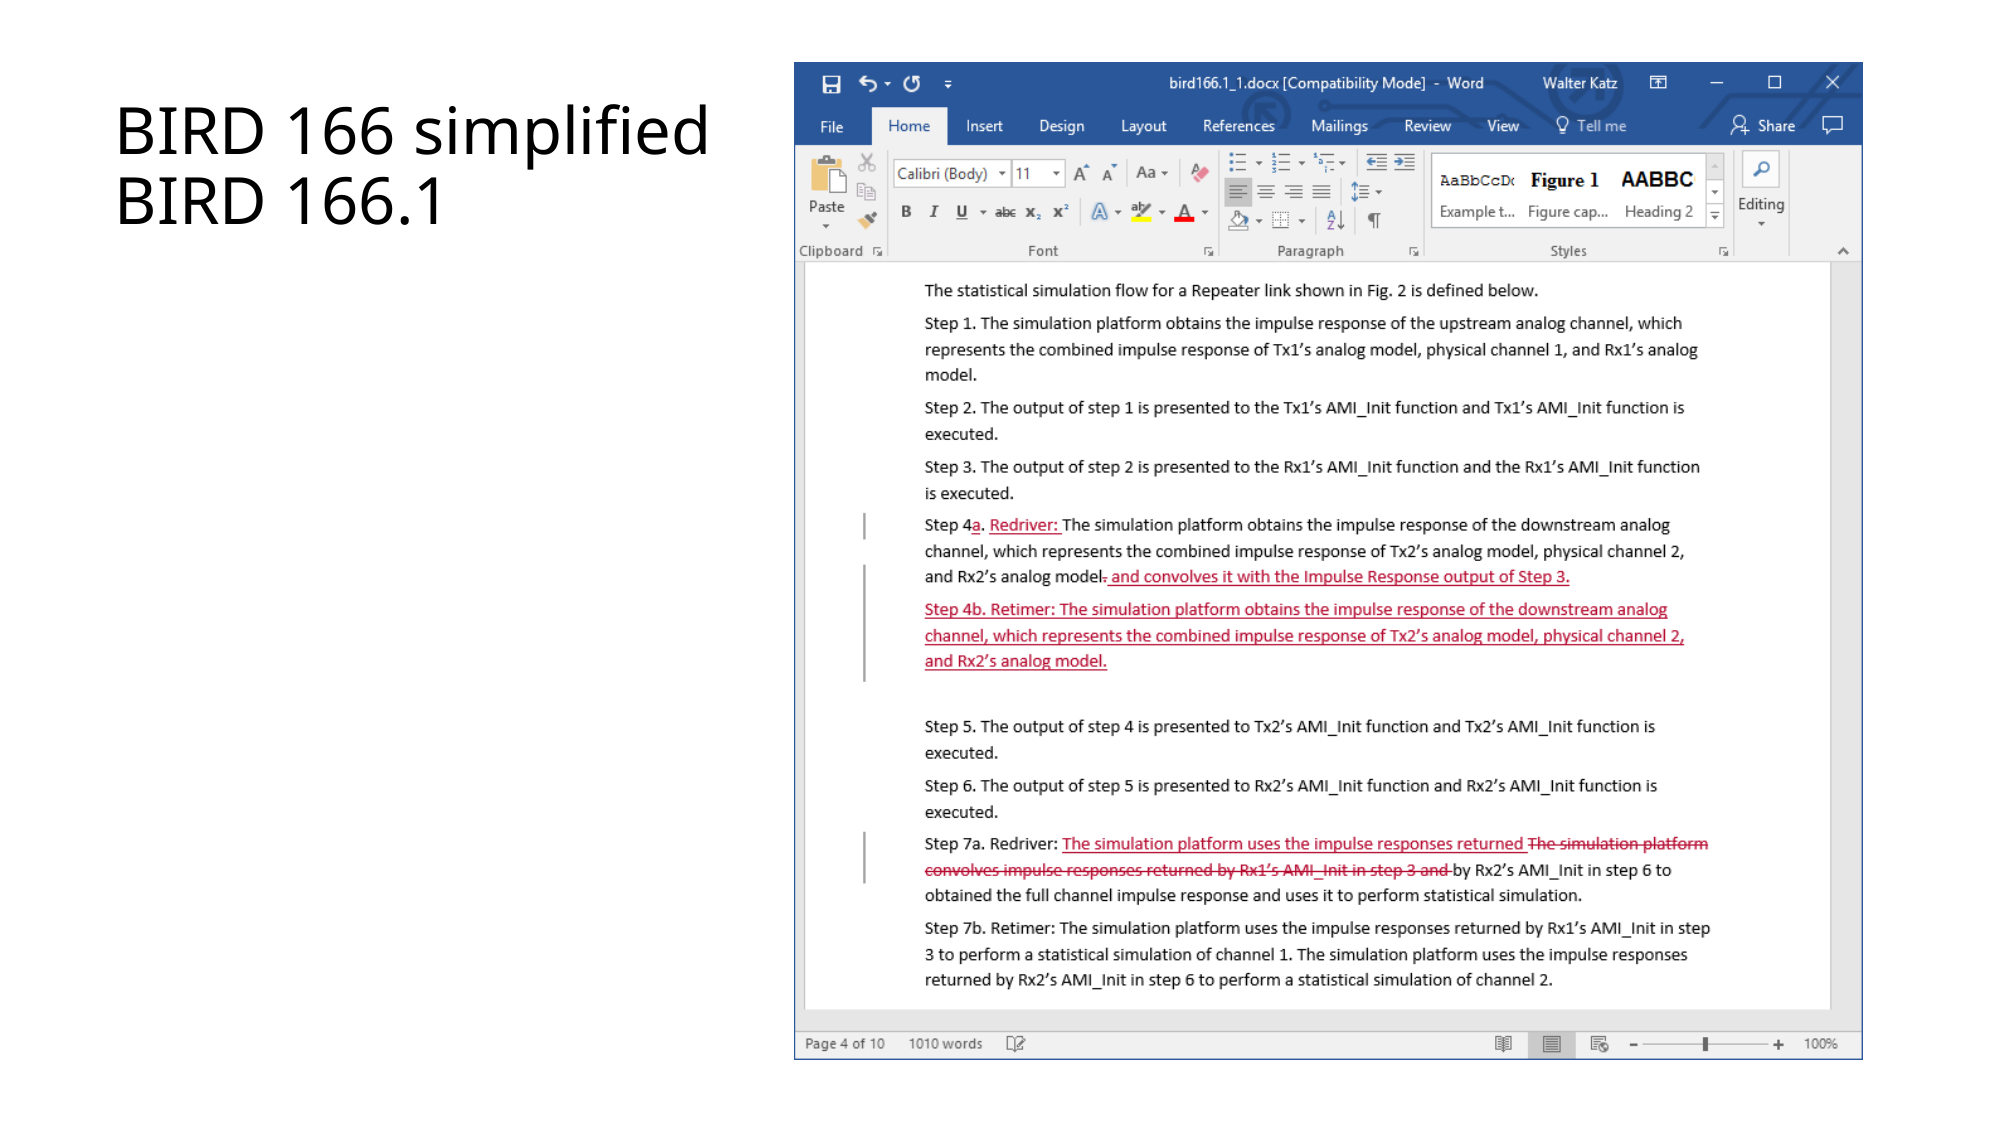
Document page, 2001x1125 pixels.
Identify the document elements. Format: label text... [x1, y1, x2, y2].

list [794, 62, 1863, 1060]
title BIRD 166 simplified BIRD 166.1 [99, 59, 738, 278]
